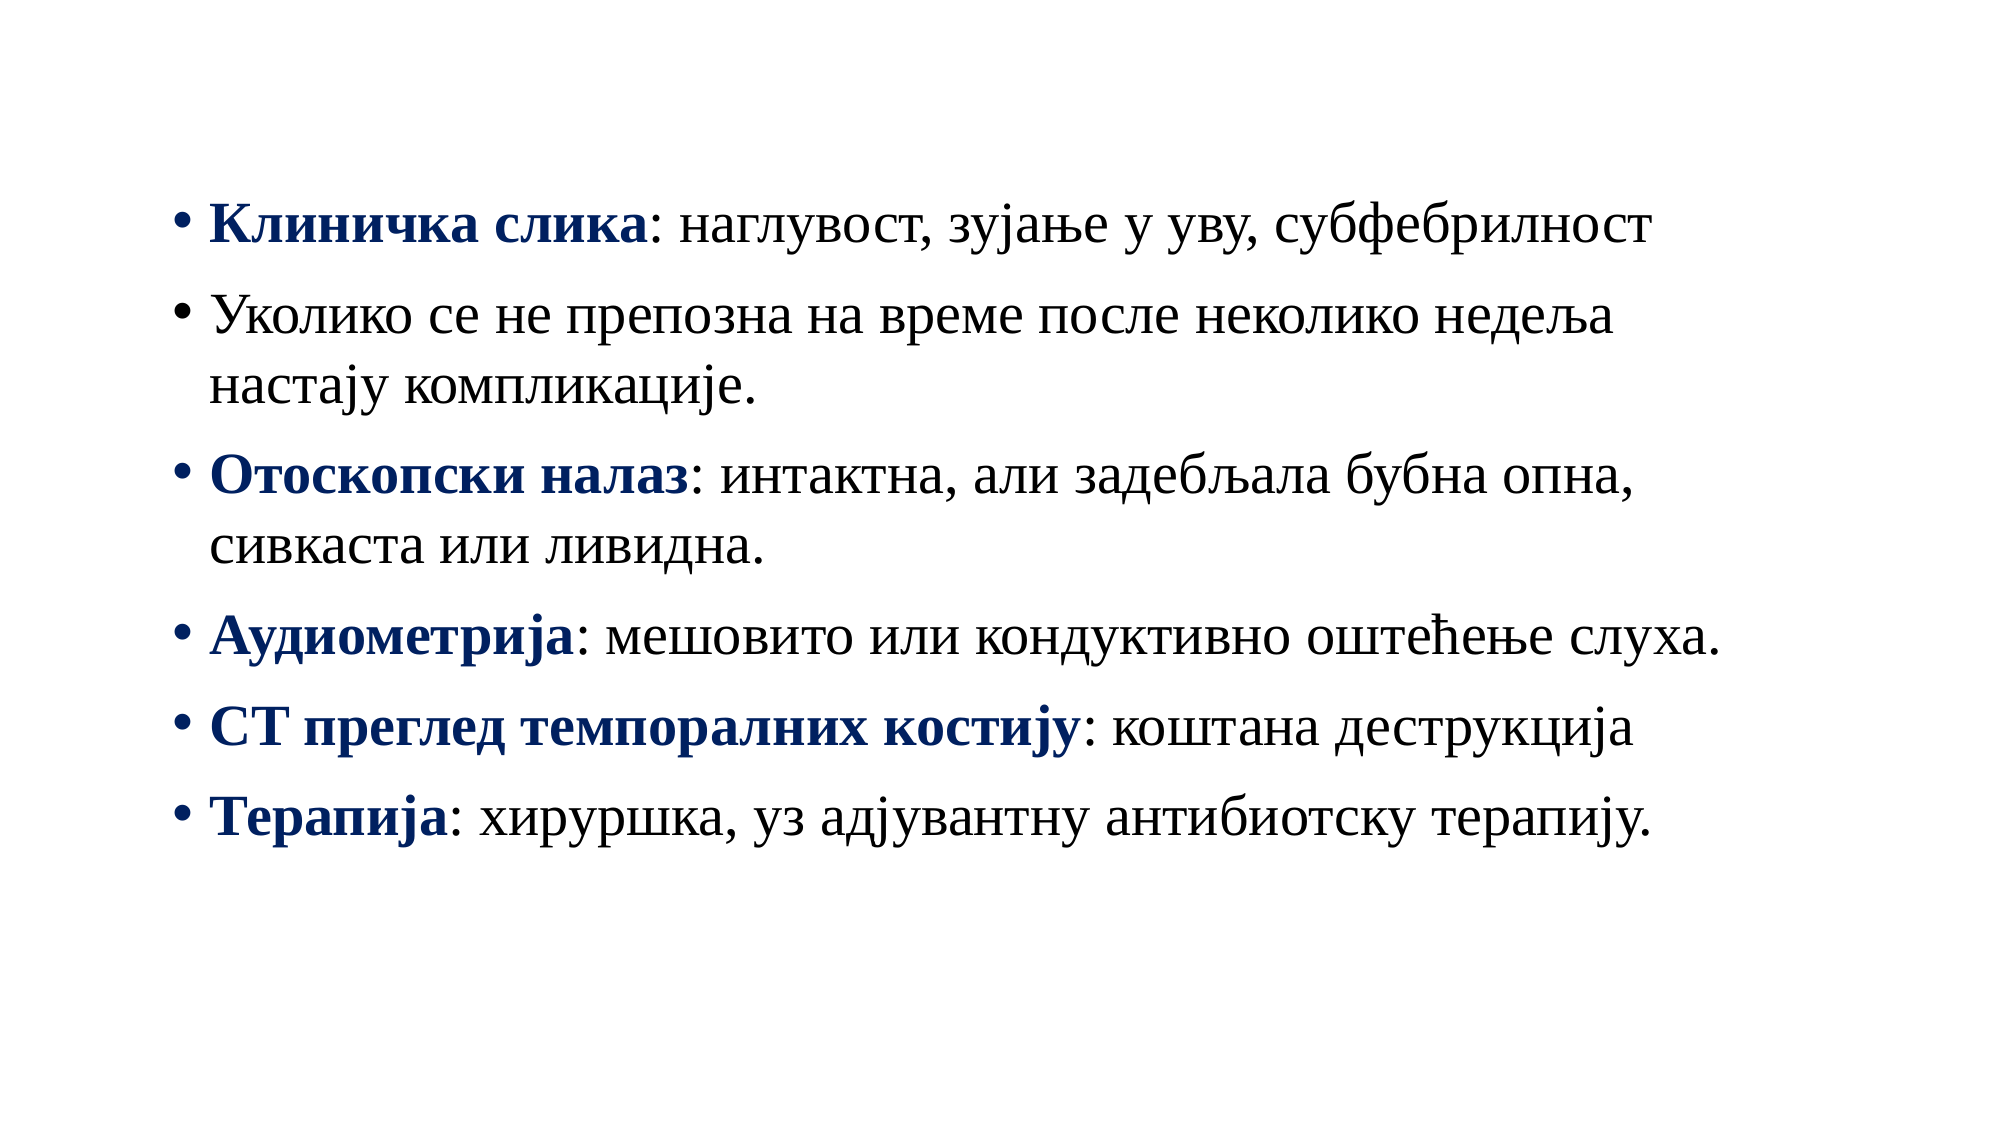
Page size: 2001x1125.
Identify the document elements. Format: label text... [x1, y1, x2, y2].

list Клиничка слика: наглувост, зујање у уву, субфебрилност Уколико се не препозна на време после неколико недеља настају компликације. Отоскопски налаз: интактна, али задебљала бубна опна, сивкаста или ливидна. Аудиометрија: мешовито или кондуктивно оштећење слуха. CT преглед темпоралних костију: коштана деструкција Терапија: хируршка, уз адјувантну антибиотску терапију. [157, 176, 1774, 949]
